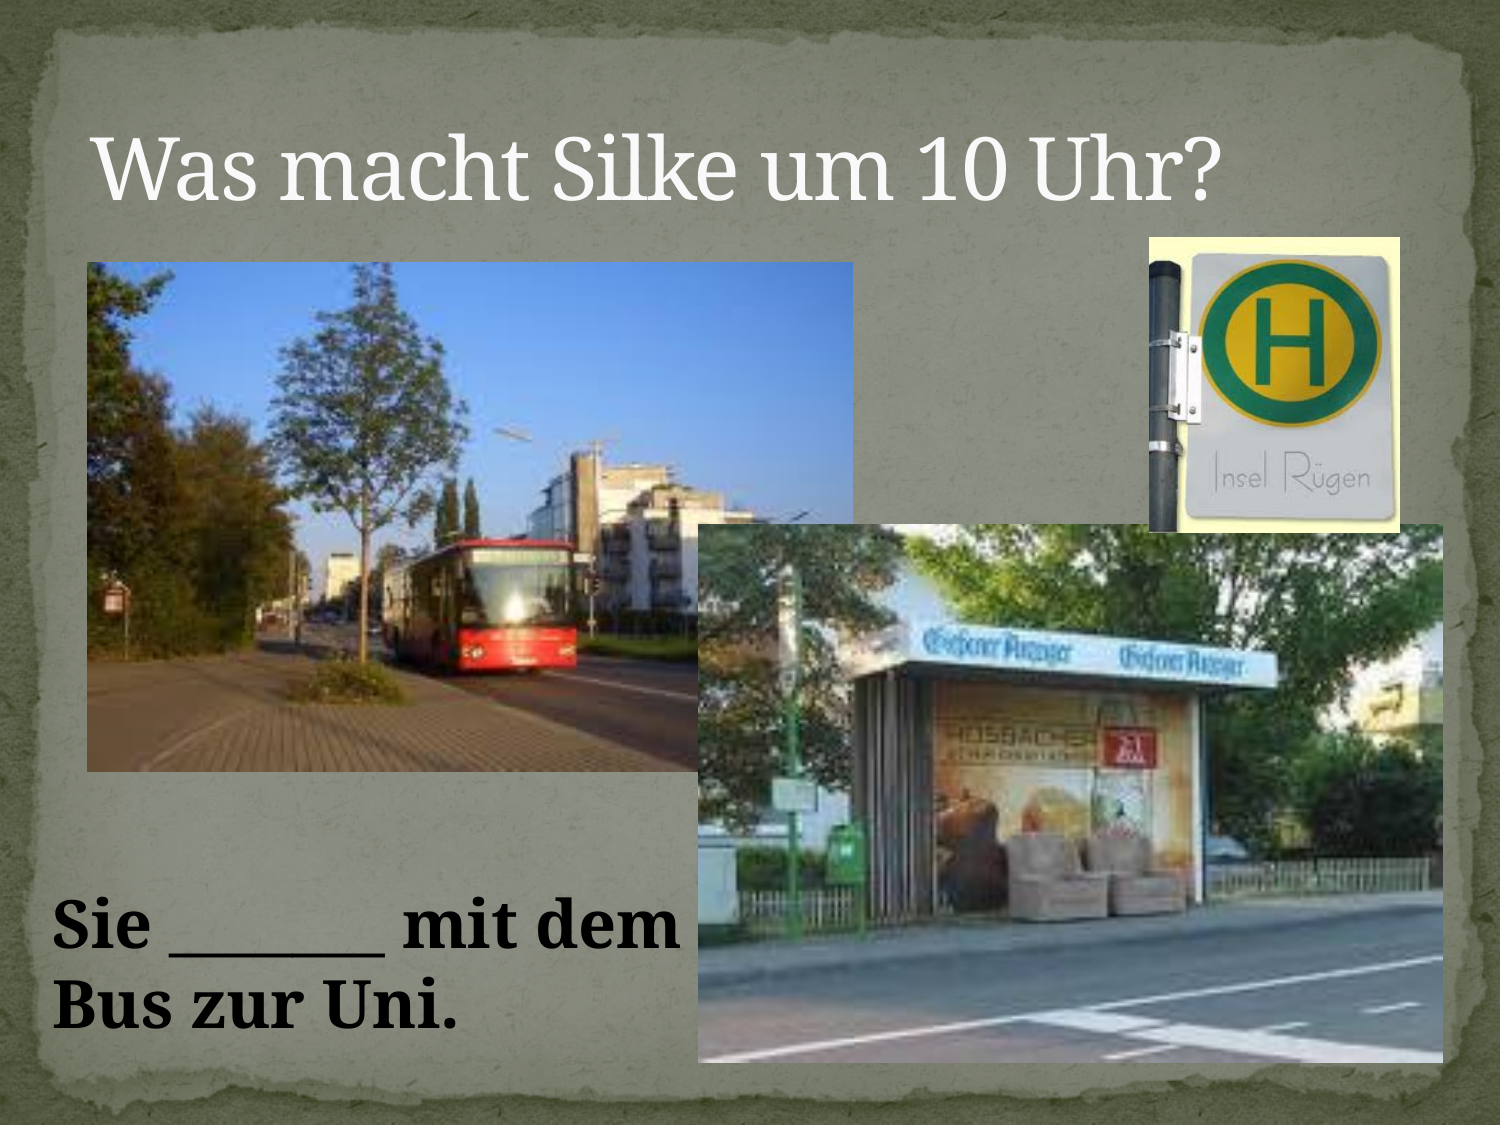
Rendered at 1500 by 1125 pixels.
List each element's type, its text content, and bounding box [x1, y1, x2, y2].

title Was macht Silke um 10 Uhr? [74, 24, 1425, 225]
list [90, 265, 852, 771]
picture [698, 237, 1443, 1063]
text_box Sie _______ mit dem Bus zur Uni. [37, 874, 687, 1050]
